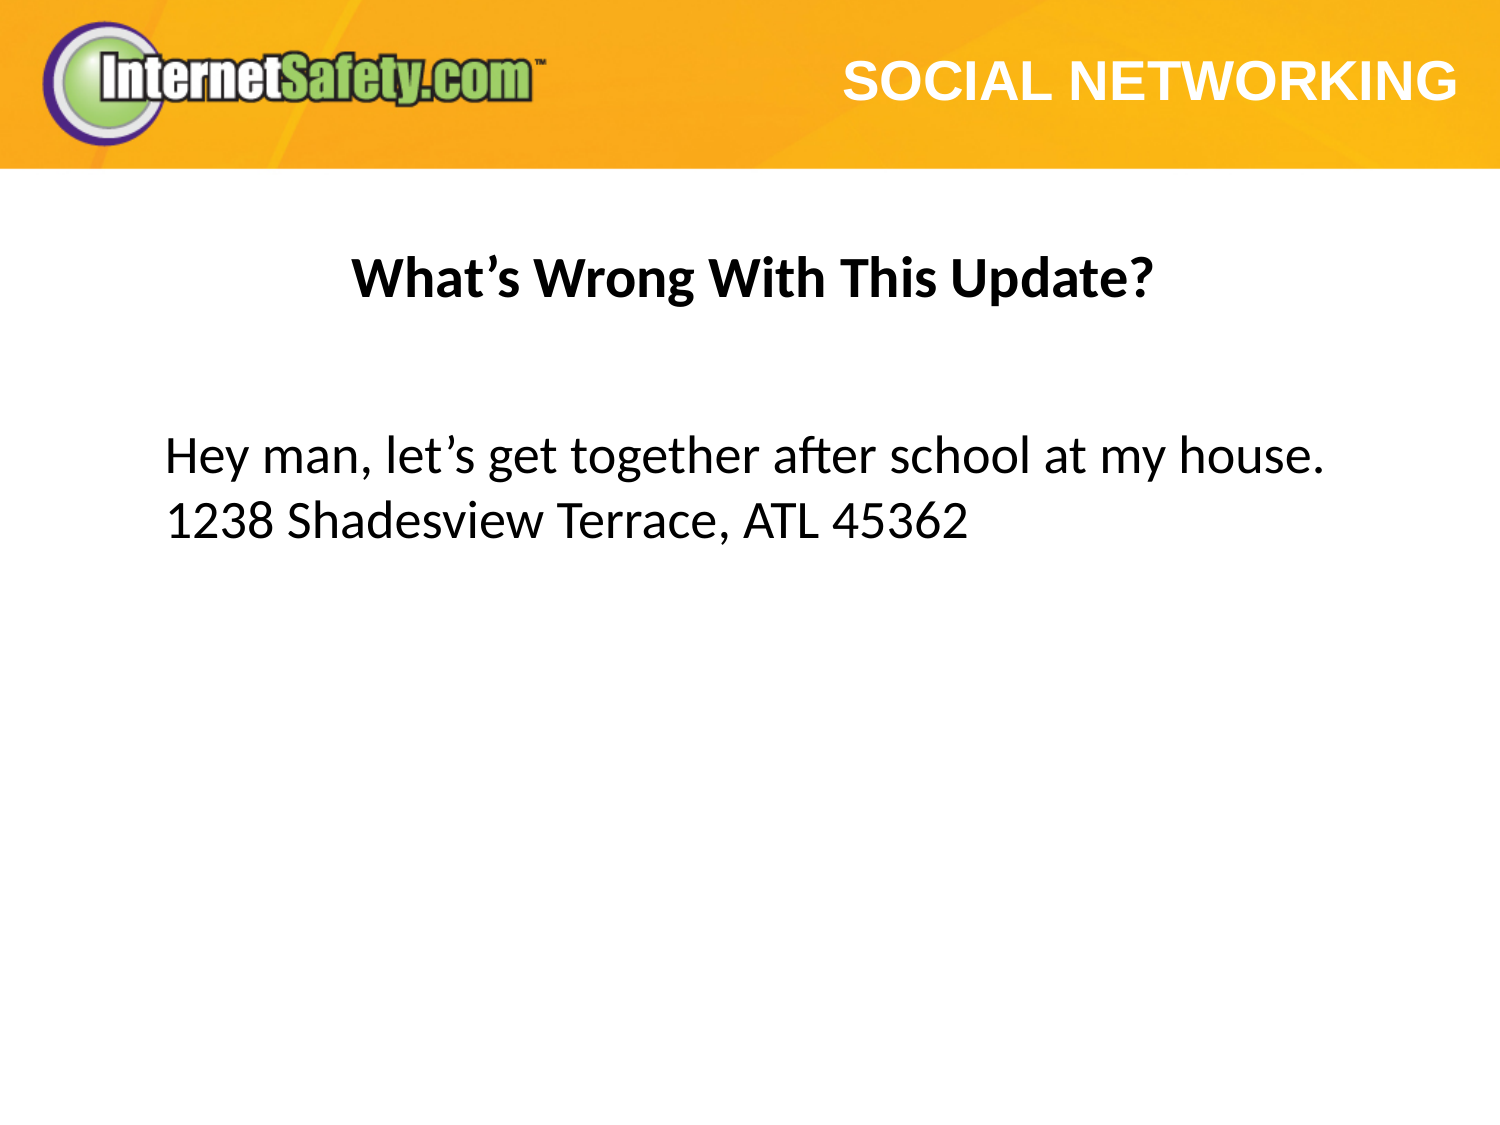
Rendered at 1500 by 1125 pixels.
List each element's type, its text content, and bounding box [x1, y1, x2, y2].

text_box What’s Wrong With This Update? [97, 232, 1410, 317]
text_box Social networking [564, 36, 1474, 119]
picture [0, 0, 1500, 1125]
text_box Hey man, let’s get together after school at my house. 1238 Shadesview Terrace, ATL 45362 [150, 412, 1378, 557]
